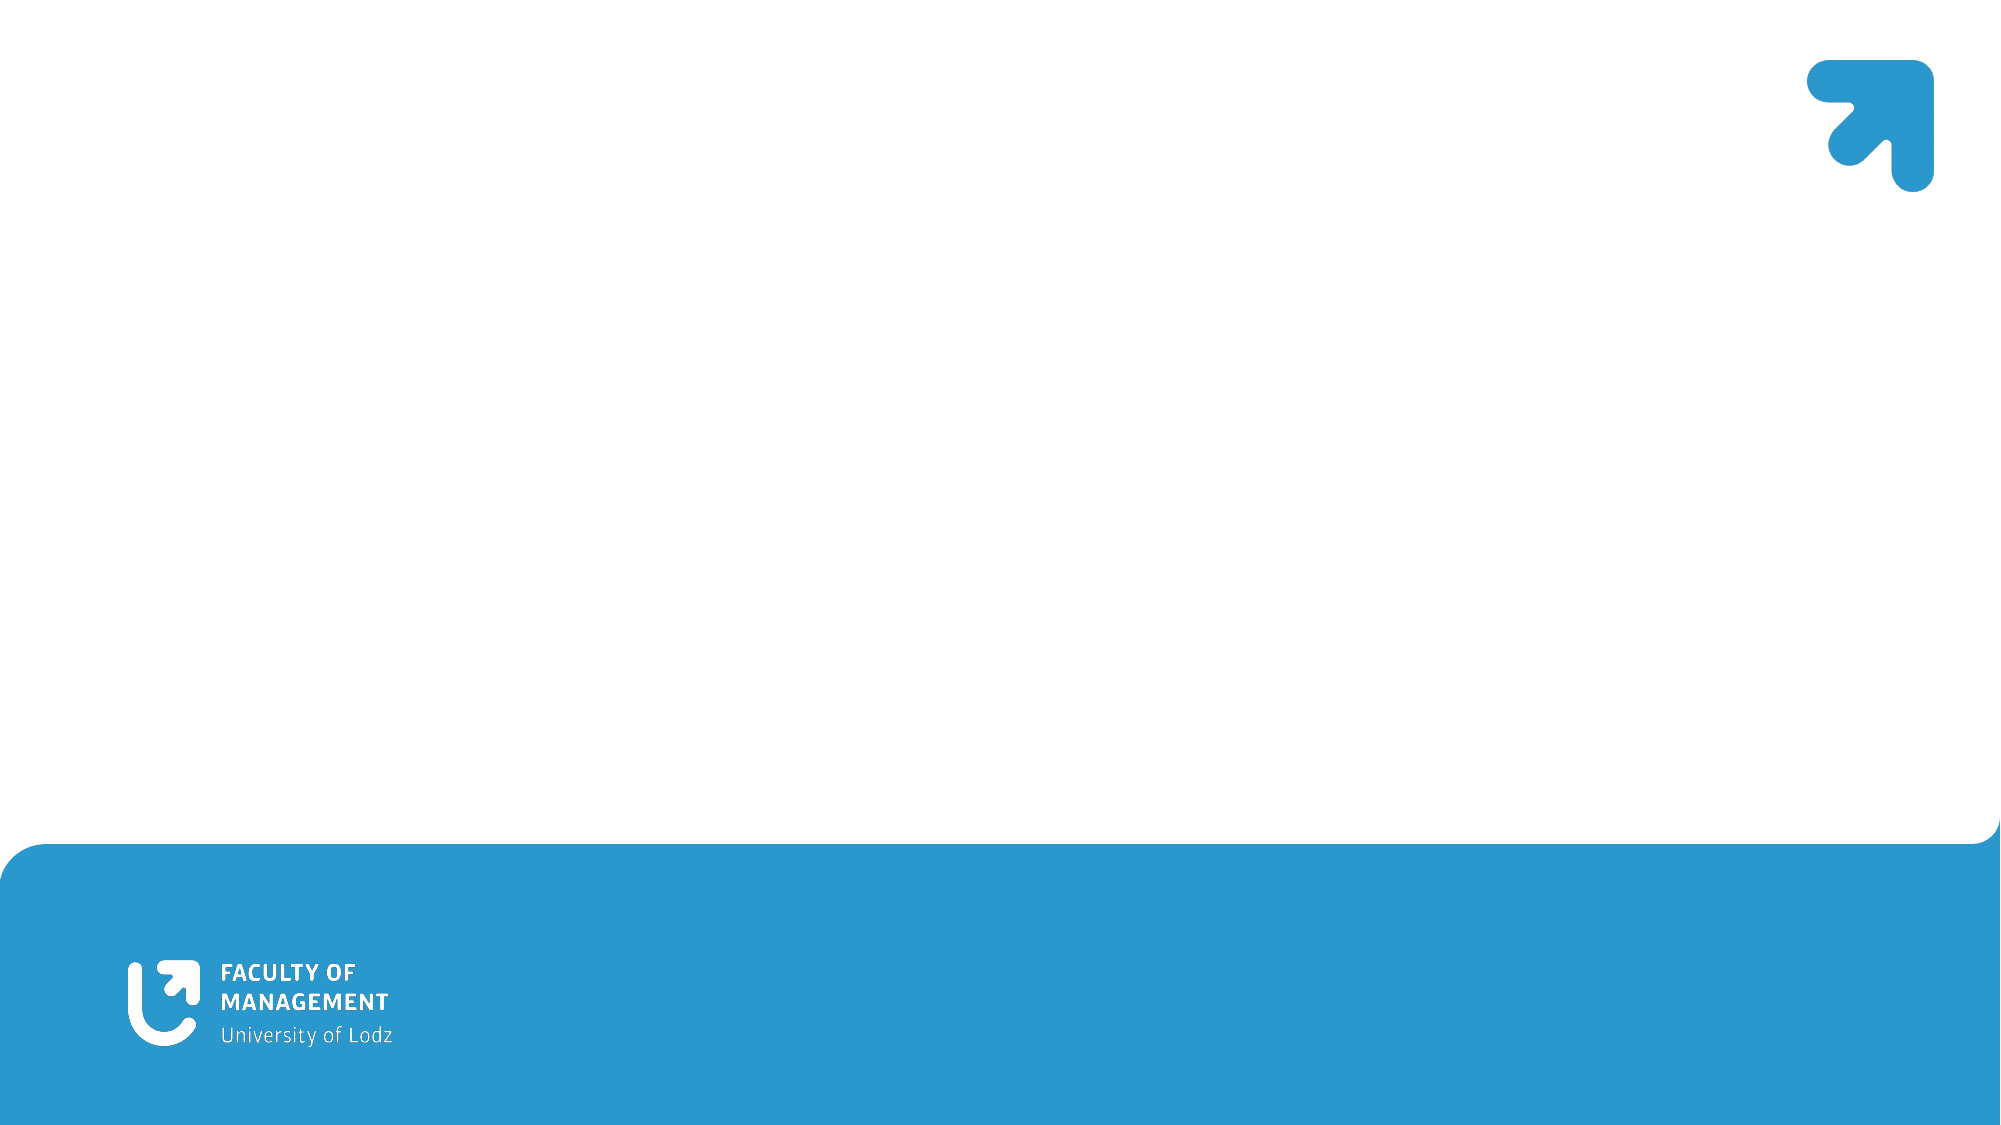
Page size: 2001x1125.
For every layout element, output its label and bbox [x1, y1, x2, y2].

picture [1807, 60, 1934, 192]
picture [128, 960, 392, 1047]
